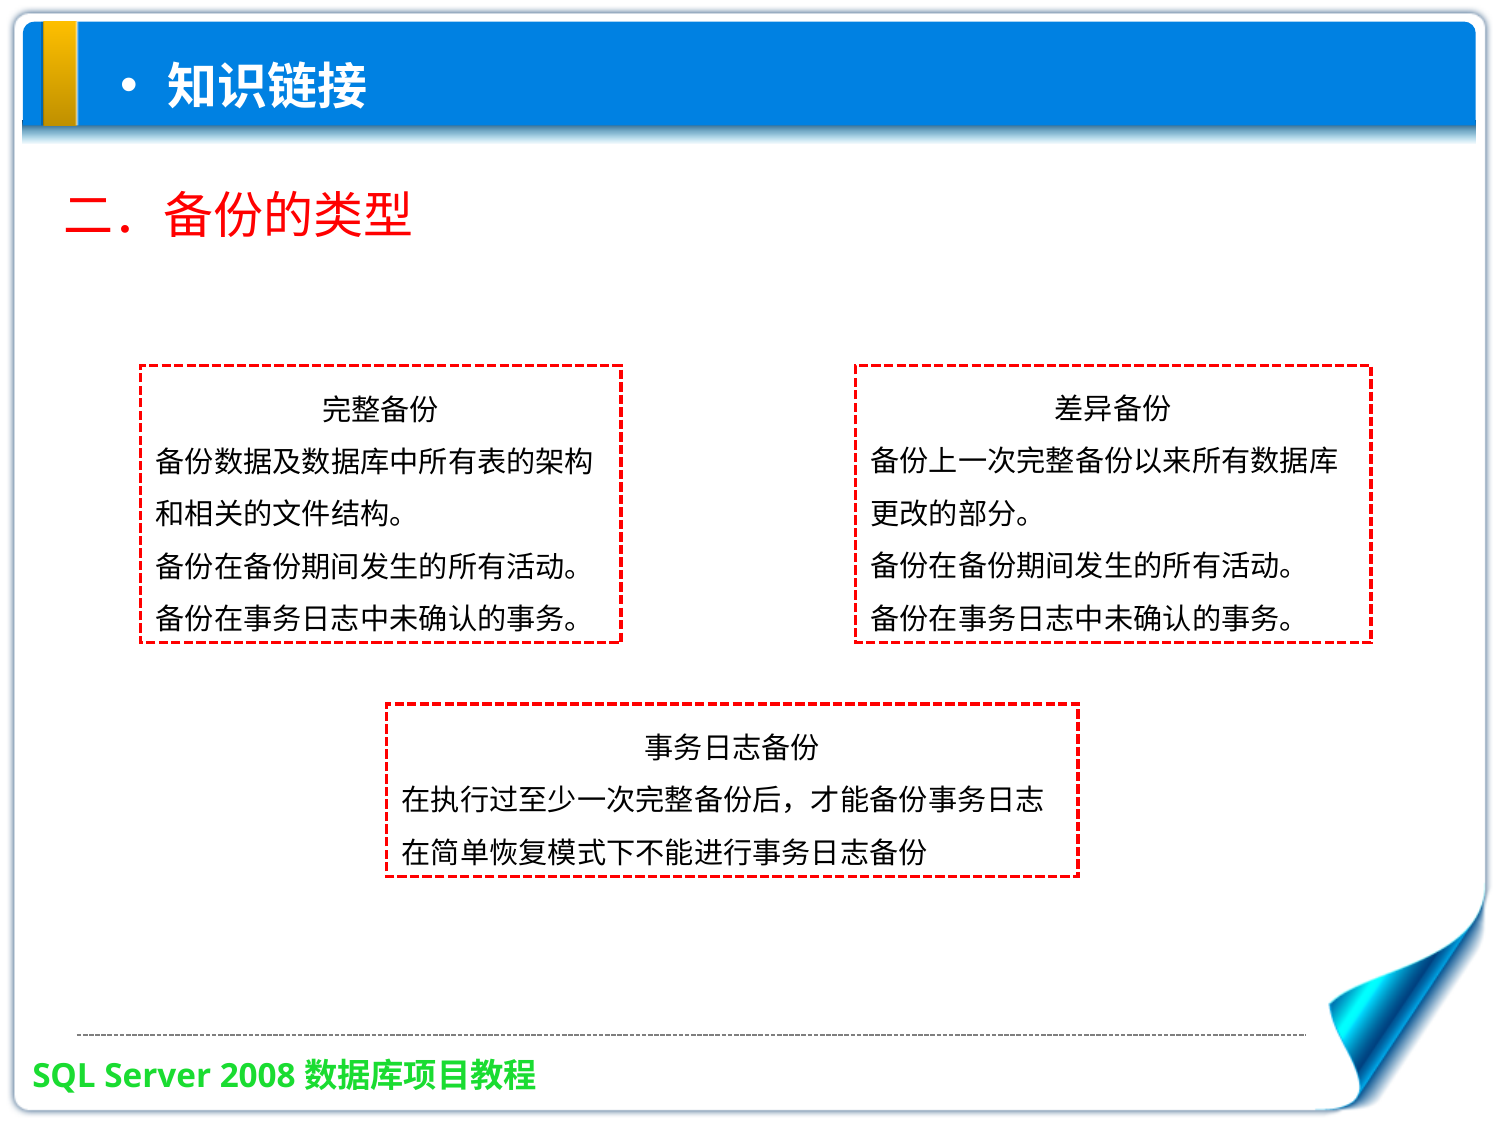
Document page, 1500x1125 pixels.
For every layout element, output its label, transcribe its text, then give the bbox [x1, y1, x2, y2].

text_box 完整备份 备份数据及数据库中所有表的架构和相关的文件结构。 备份在备份期间发生的所有活动。 备份在事务日志中未确认的事务。 [140, 365, 621, 643]
text_box 知识链接 [105, 46, 680, 122]
text_box 差异备份 备份上一次完整备份以来所有数据库更改的部分。 备份在备份期间发生的所有活动。 备份在事务日志中未确认的事务。 [855, 365, 1372, 643]
text_box 事务日志备份 在执行过至少一次完整备份后，才能备份事务日志 在简单恢复模式下不能进行事务日志备份 [386, 704, 1078, 877]
picture [0, 0, 1500, 1125]
text_box 二．备份的类型 [48, 176, 429, 252]
